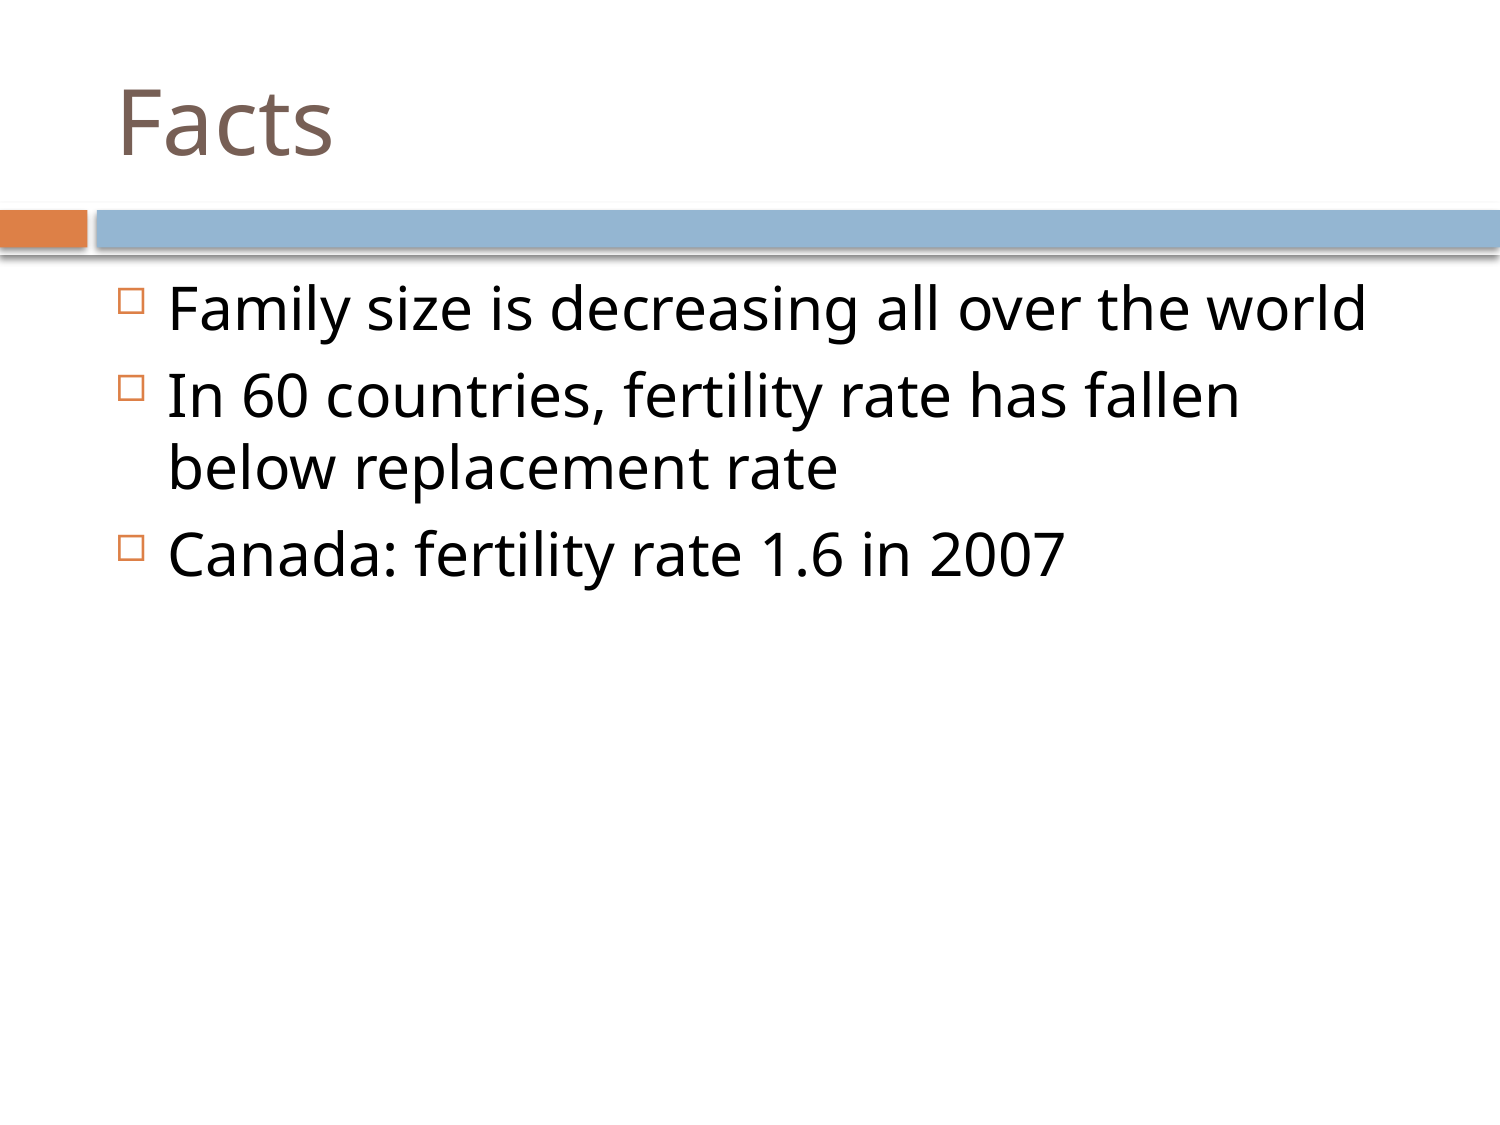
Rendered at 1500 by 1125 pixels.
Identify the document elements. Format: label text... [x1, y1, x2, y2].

title Facts [100, 37, 1438, 200]
list Family size is decreasing all over the world In 60 countries, fertility rate has fallen below replacement rate Canada: fertility rate 1.6 in 2007 [100, 262, 1438, 1000]
